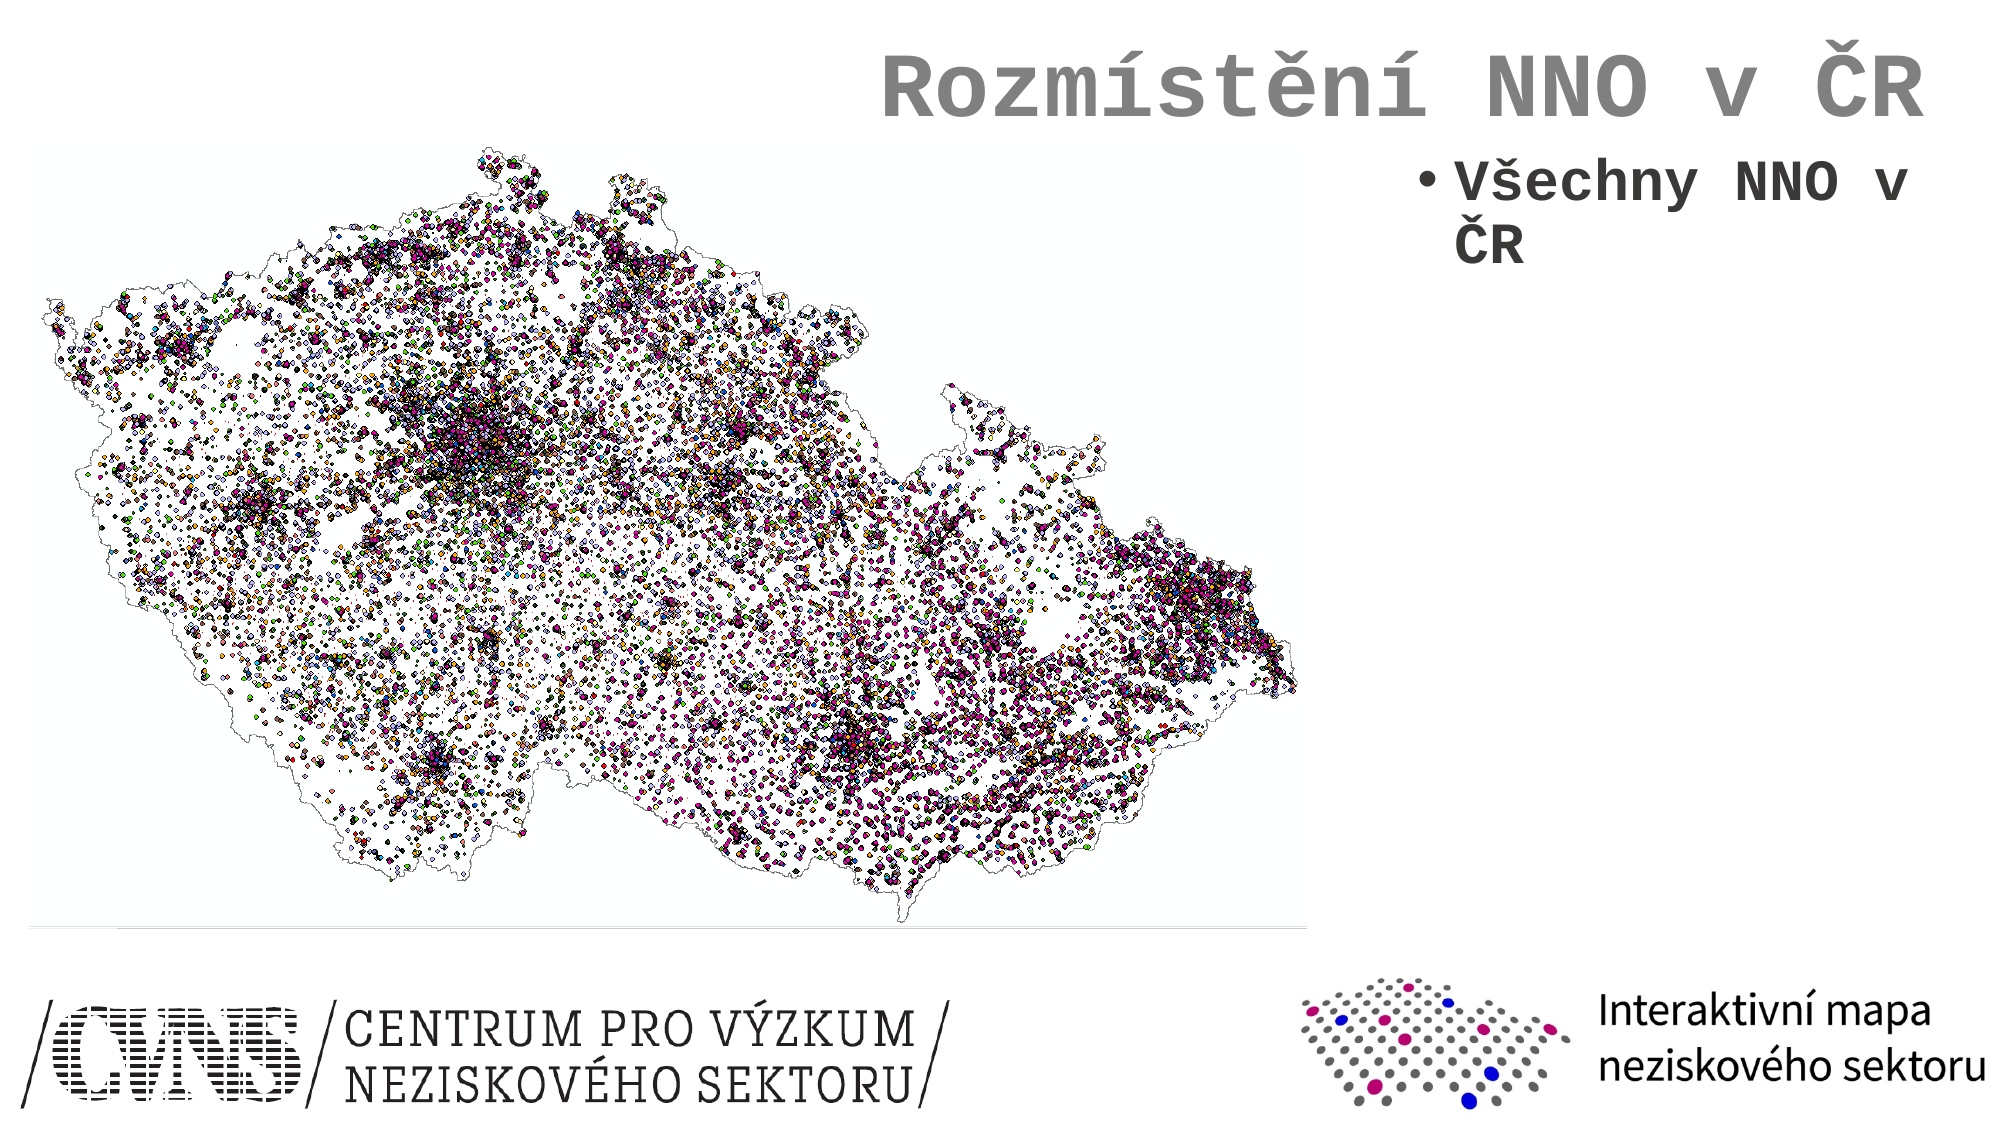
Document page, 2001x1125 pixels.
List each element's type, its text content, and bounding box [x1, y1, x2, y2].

title Rozmístění NNO v ČR [67, 23, 1940, 150]
picture [1285, 962, 2000, 1125]
picture [29, 145, 1308, 929]
picture [6, 983, 955, 1125]
list Všechny NNO v ČR [1402, 150, 1940, 929]
